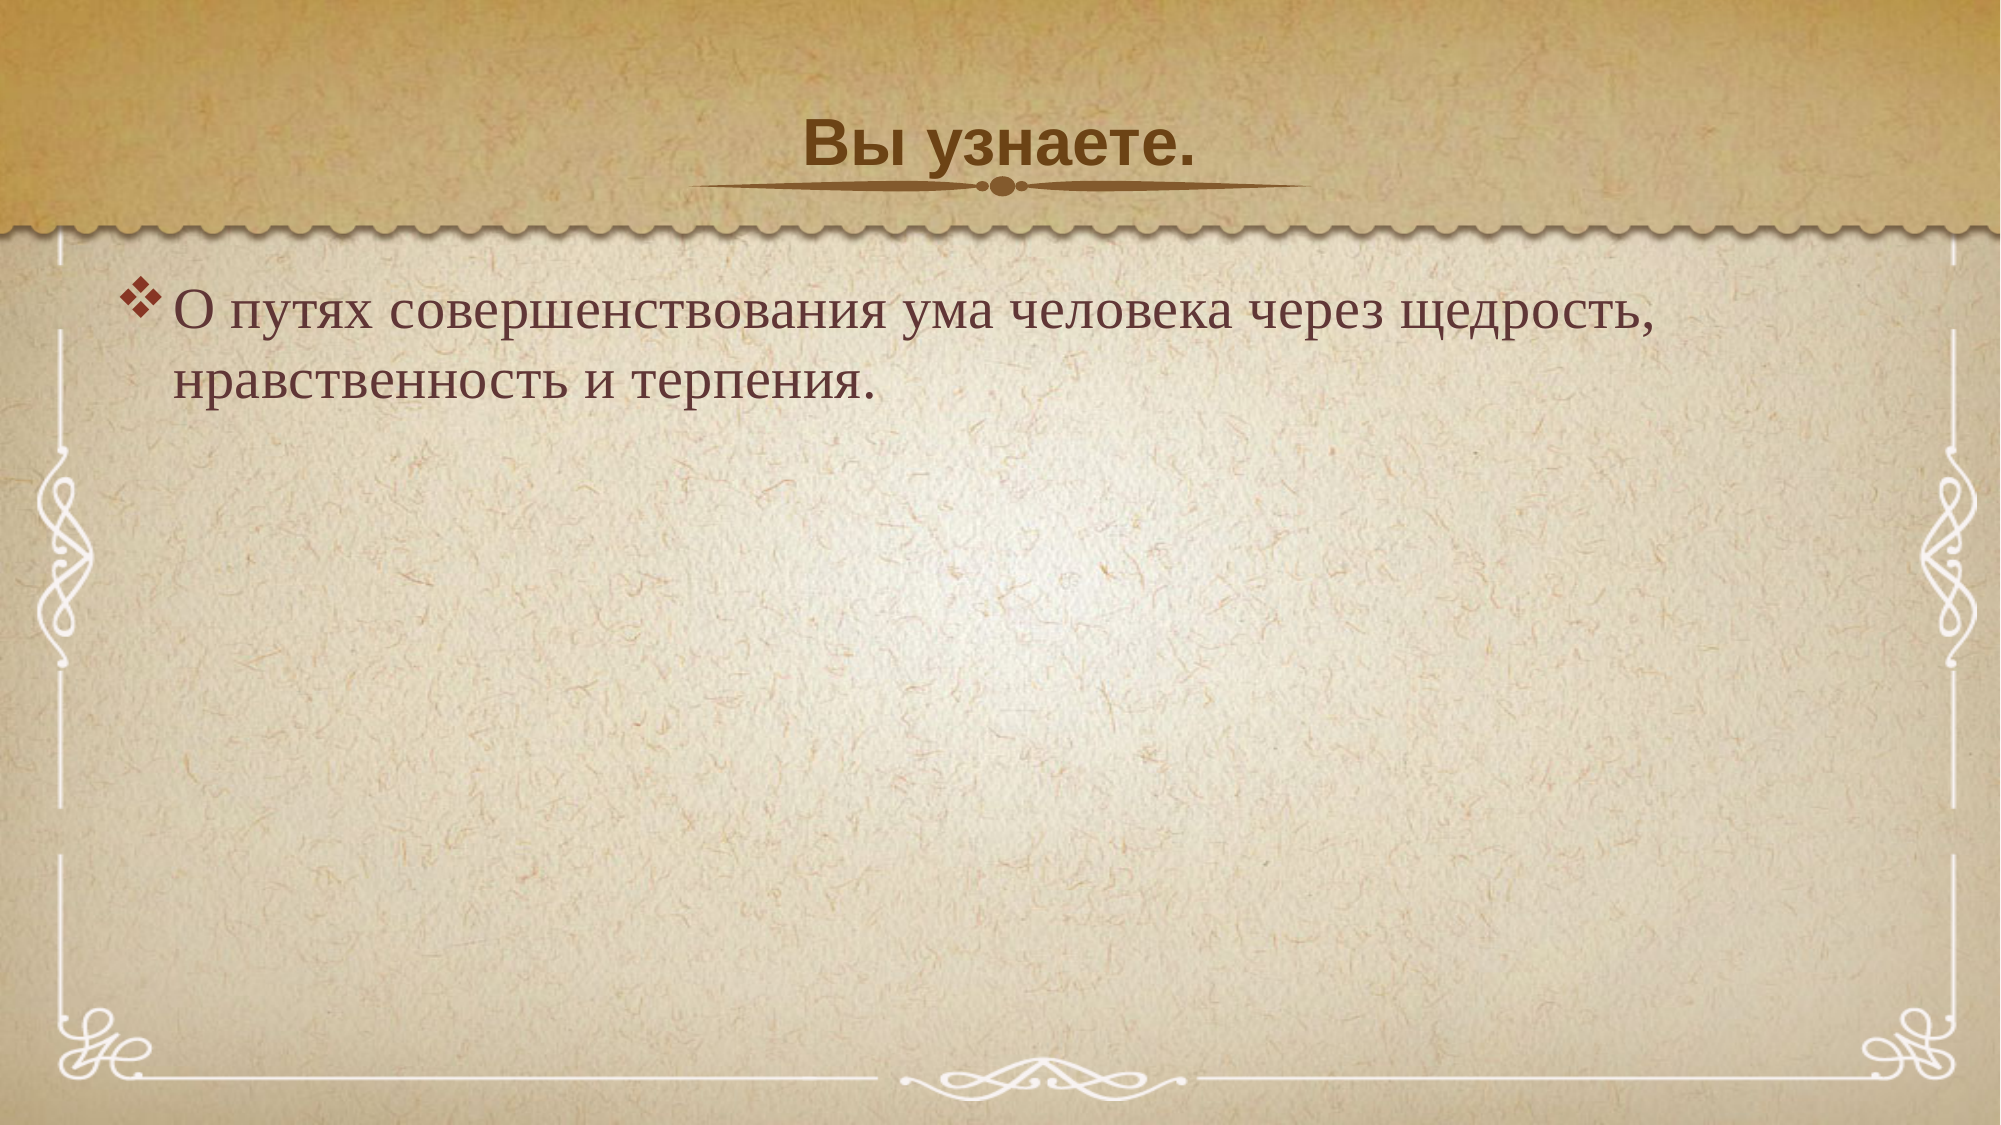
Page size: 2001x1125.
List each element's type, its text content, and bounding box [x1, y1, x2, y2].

title Вы узнаете. [99, 45, 1900, 233]
picture [0, 0, 2001, 1125]
list О путях совершенствования ума человека через щедрость, нравственность и терпения. [99, 262, 1900, 1005]
